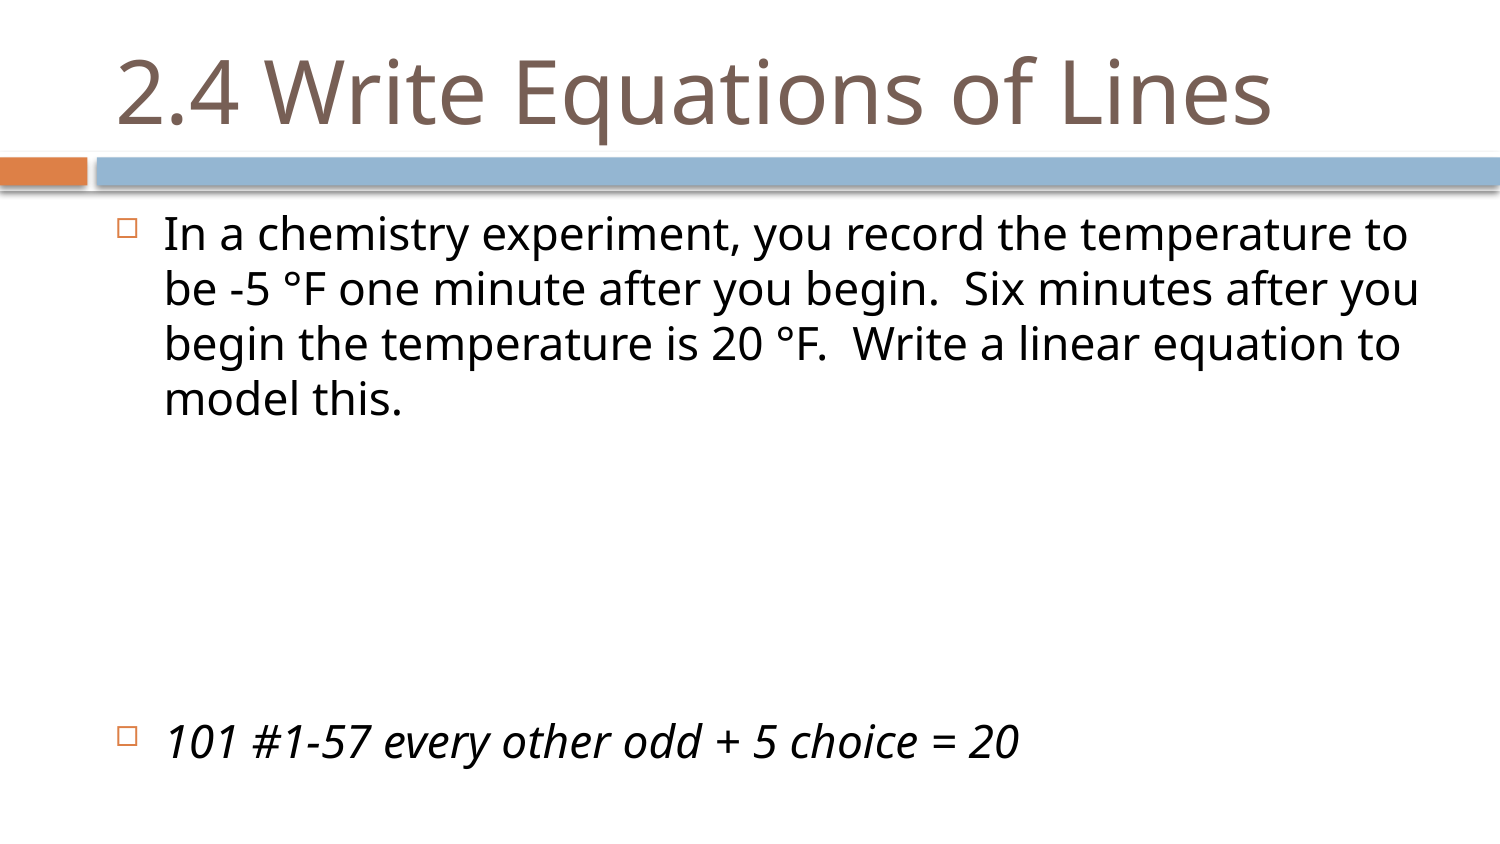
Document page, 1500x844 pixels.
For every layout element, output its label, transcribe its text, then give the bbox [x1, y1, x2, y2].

title 2.4 Write Equations of Lines [100, 28, 1438, 150]
list In a chemistry experiment, you record the temperature to be -5 °F one minute after you begin. Six minutes after you begin the temperature is 20 °F. Write a linear equation to model this. 101 #1-57 every other odd + 5 choice = 20 [100, 196, 1438, 779]
